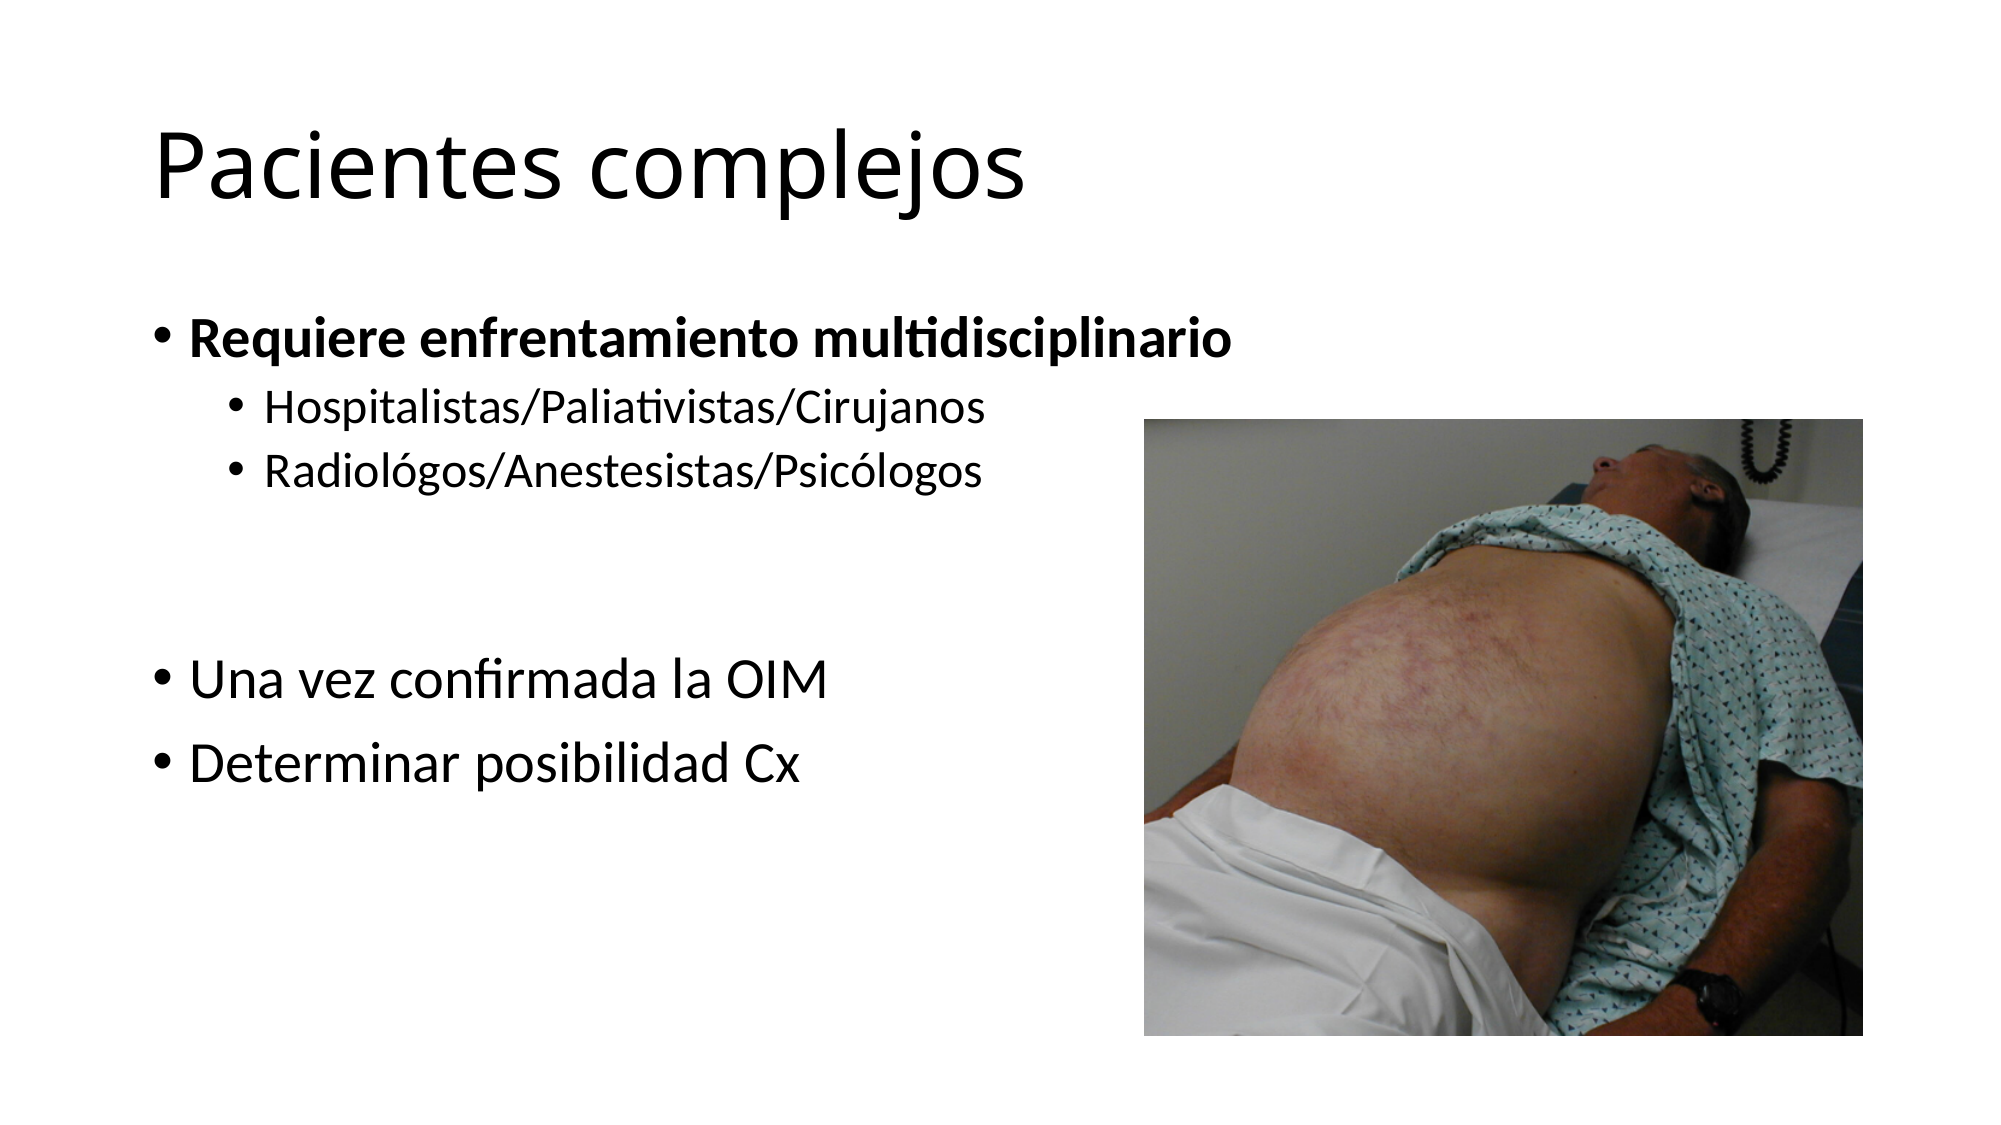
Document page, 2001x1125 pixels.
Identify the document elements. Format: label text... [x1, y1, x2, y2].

picture [1143, 419, 1863, 1036]
list Requiere enfrentamiento multidisciplinario Hospitalistas/Paliativistas/Cirujanos Radiológos/Anestesistas/Psicólogos Una vez confirmada la OIM Determinar posibilidad Cx [137, 299, 1863, 1014]
title Pacientes complejos [137, 59, 1863, 278]
